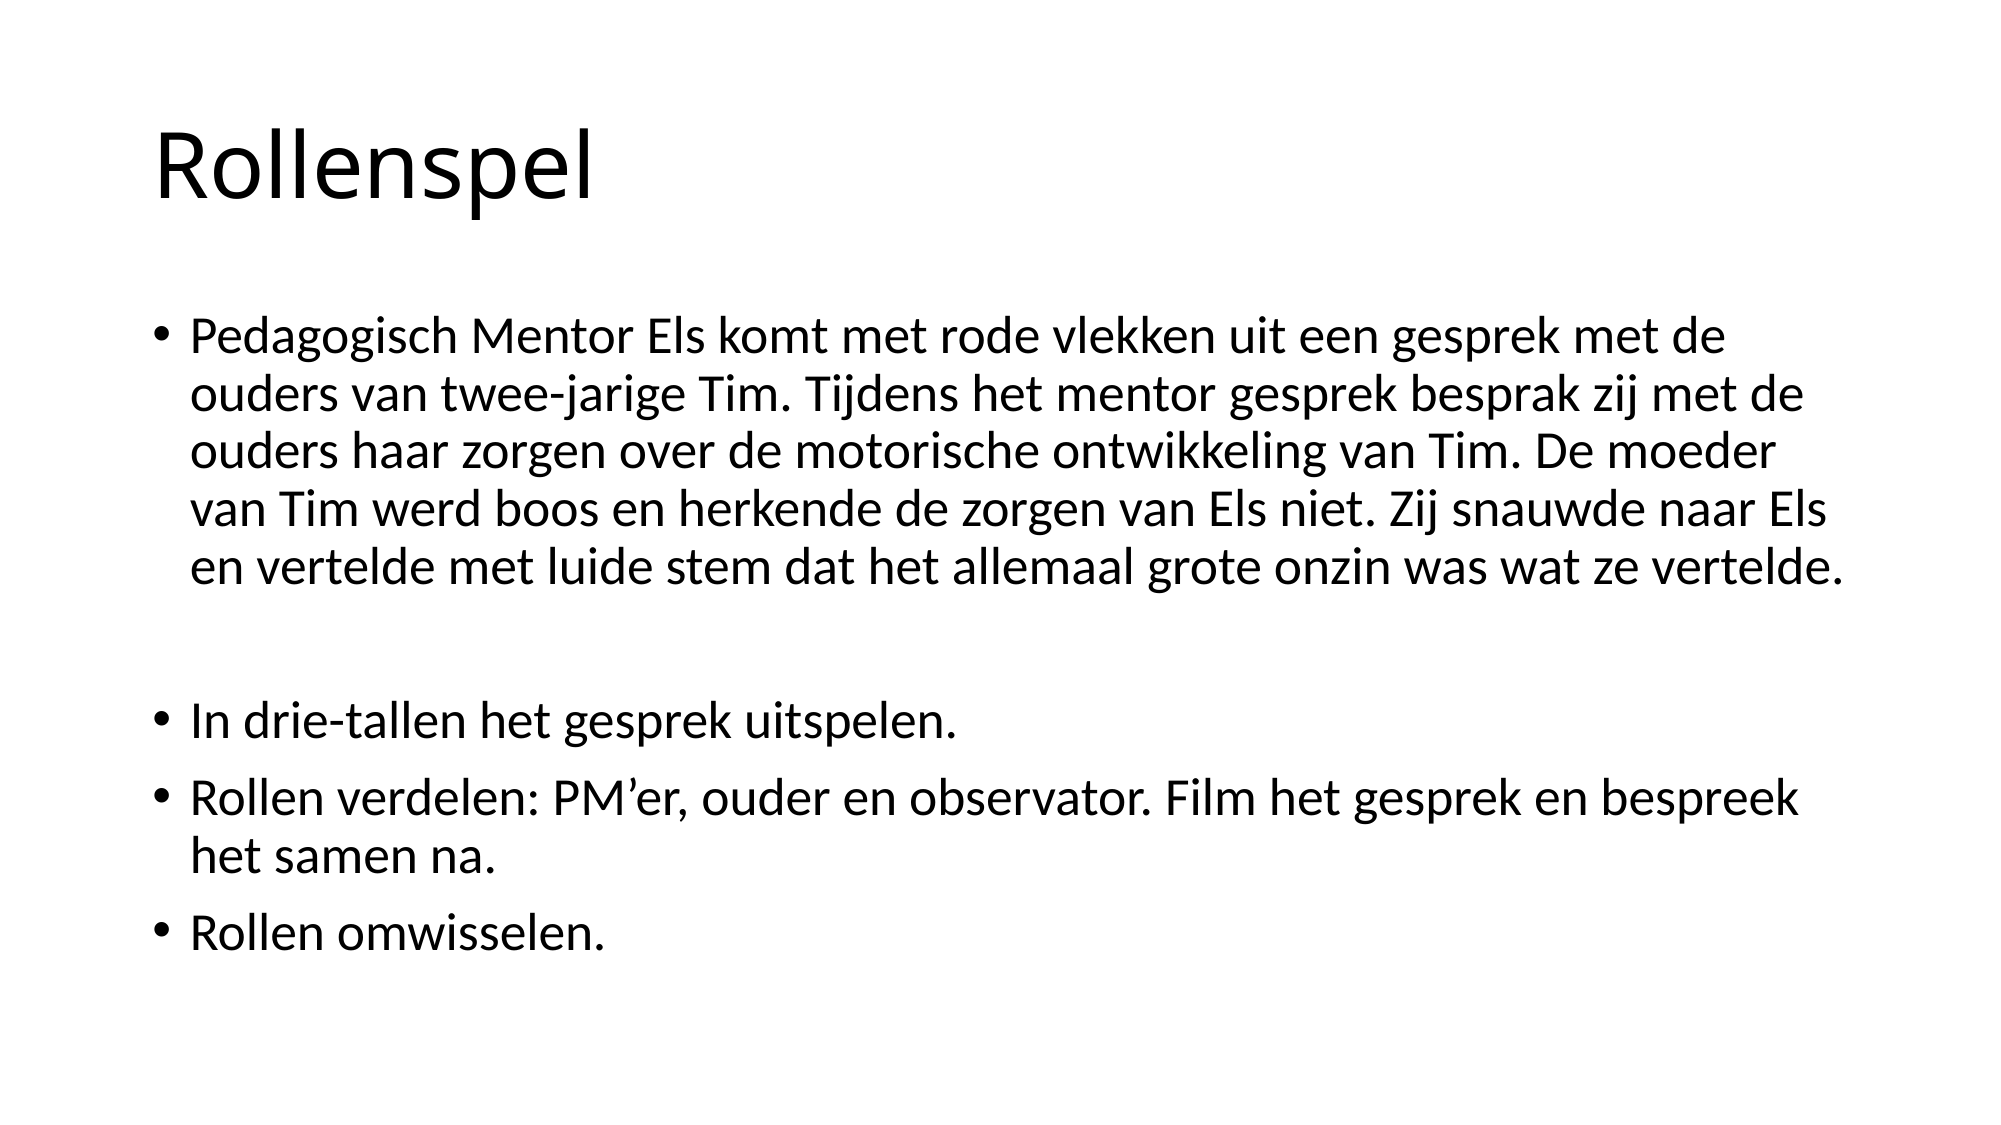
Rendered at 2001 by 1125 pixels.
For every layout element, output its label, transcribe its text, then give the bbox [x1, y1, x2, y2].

title Rollenspel [137, 59, 1863, 278]
list Pedagogisch Mentor Els komt met rode vlekken uit een gesprek met de ouders van twee-jarige Tim. Tijdens het mentor gesprek besprak zij met de ouders haar zorgen over de motorische ontwikkeling van Tim. De moeder van Tim werd boos en herkende de zorgen van Els niet. Zij snauwde naar Els en vertelde met luide stem dat het allemaal grote onzin was wat ze vertelde. In drie-tallen het gesprek uitspelen. Rollen verdelen: PM’er, ouder en observator. Film het gesprek en bespreek het samen na. Rollen omwisselen. [137, 299, 1863, 1014]
